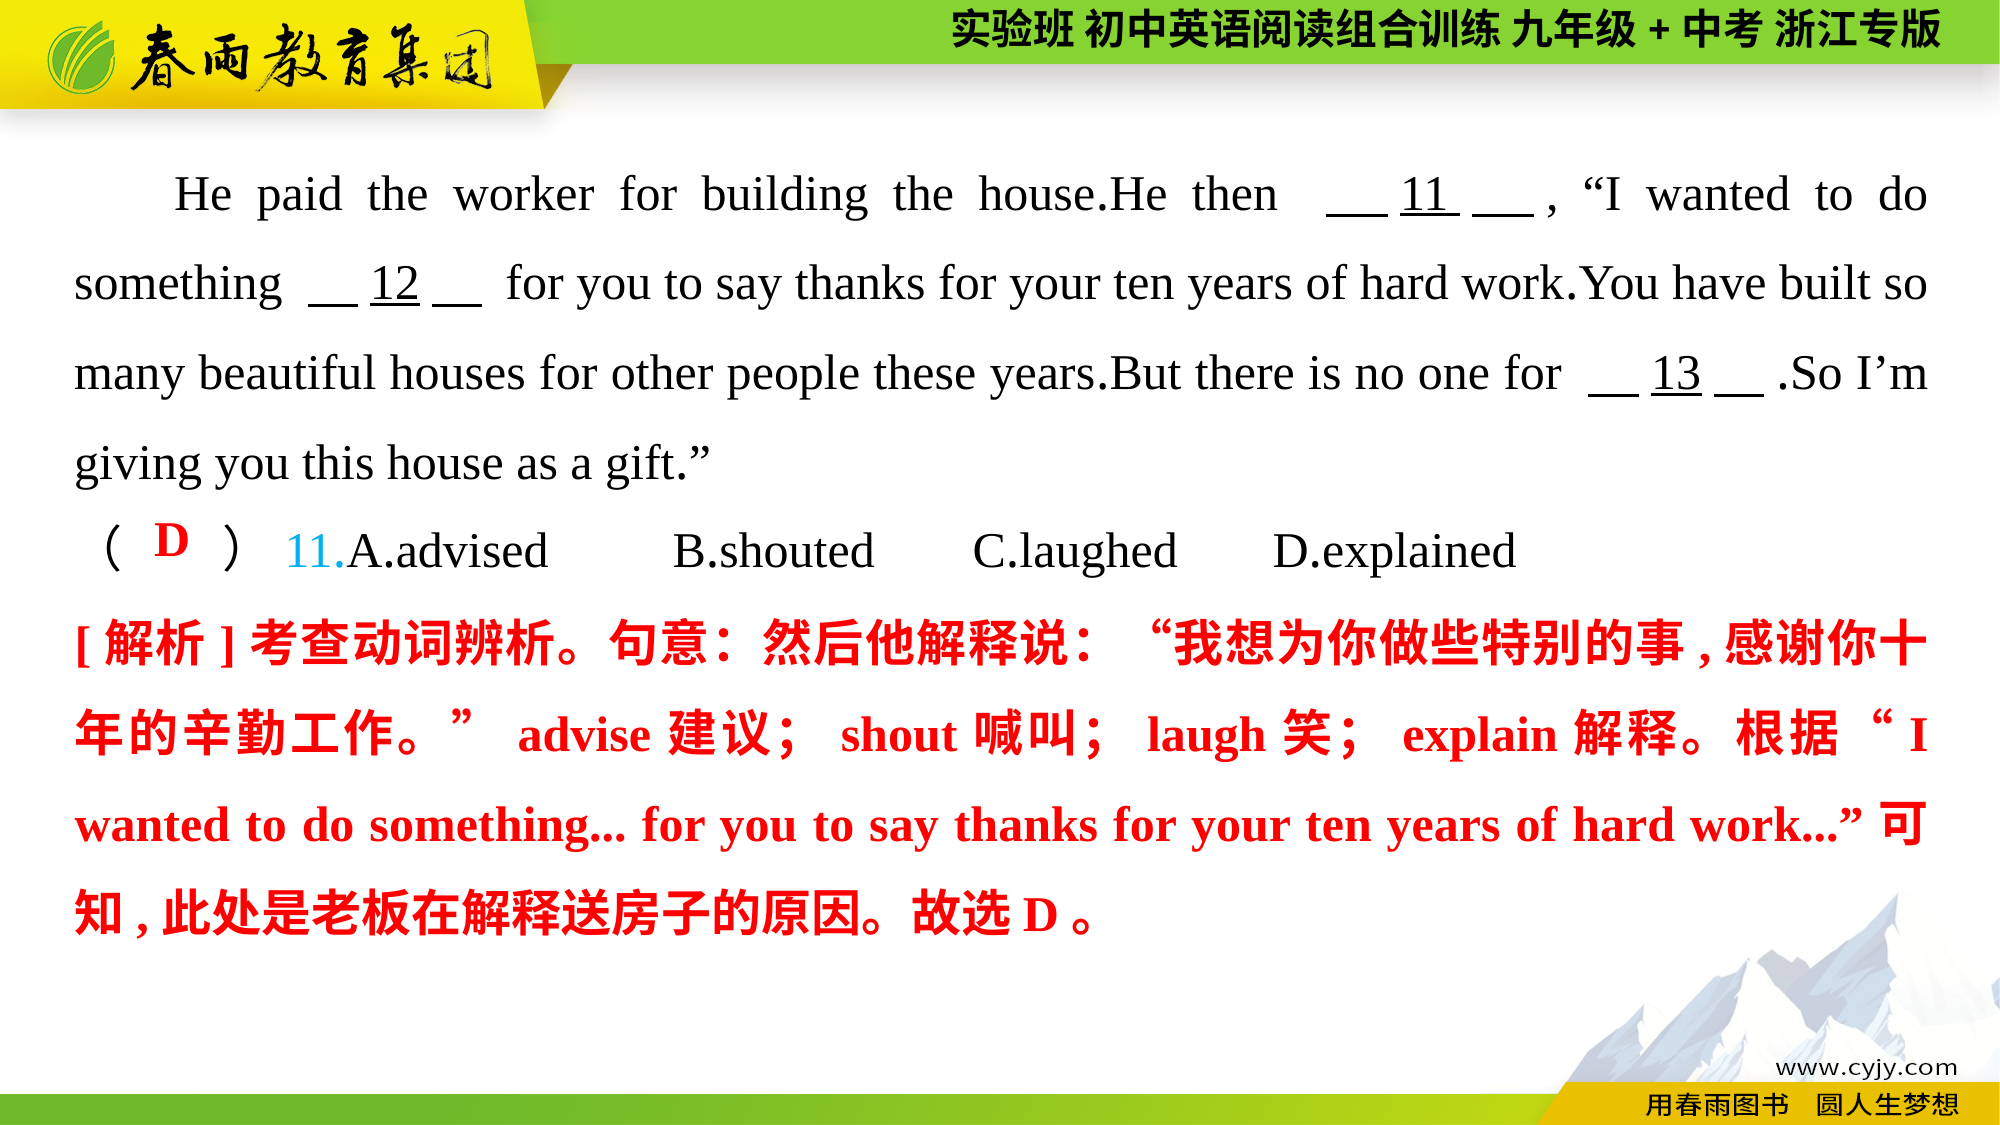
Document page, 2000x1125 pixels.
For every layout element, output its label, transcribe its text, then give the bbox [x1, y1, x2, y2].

text_box （ ）11.A.advised B.shouted C.laughed D.explained [57, 479, 1942, 585]
list He paid the worker for building the house.He then 11 , “I wanted to do something 12 for you to say thanks for your ten years of hard work.You have built so many beautiful houses for other people these years.But there is no one for 13 .So I’m giving you this house as a gift.” [59, 122, 1944, 490]
picture [0, 0, 2000, 1125]
text_box [解析]考查动词辨析。句意：然后他解释说：“我想为你做些特别的事,感谢你十年的辛勤工作。”advise建议；shout喊叫；laugh笑；explain解释。根据“I wanted to do something... for you to say thanks for your ten years of hard work...”可知,此处是老板在解释送房子的原因。故选D。 [59, 574, 1944, 950]
text_box D [139, 499, 206, 574]
